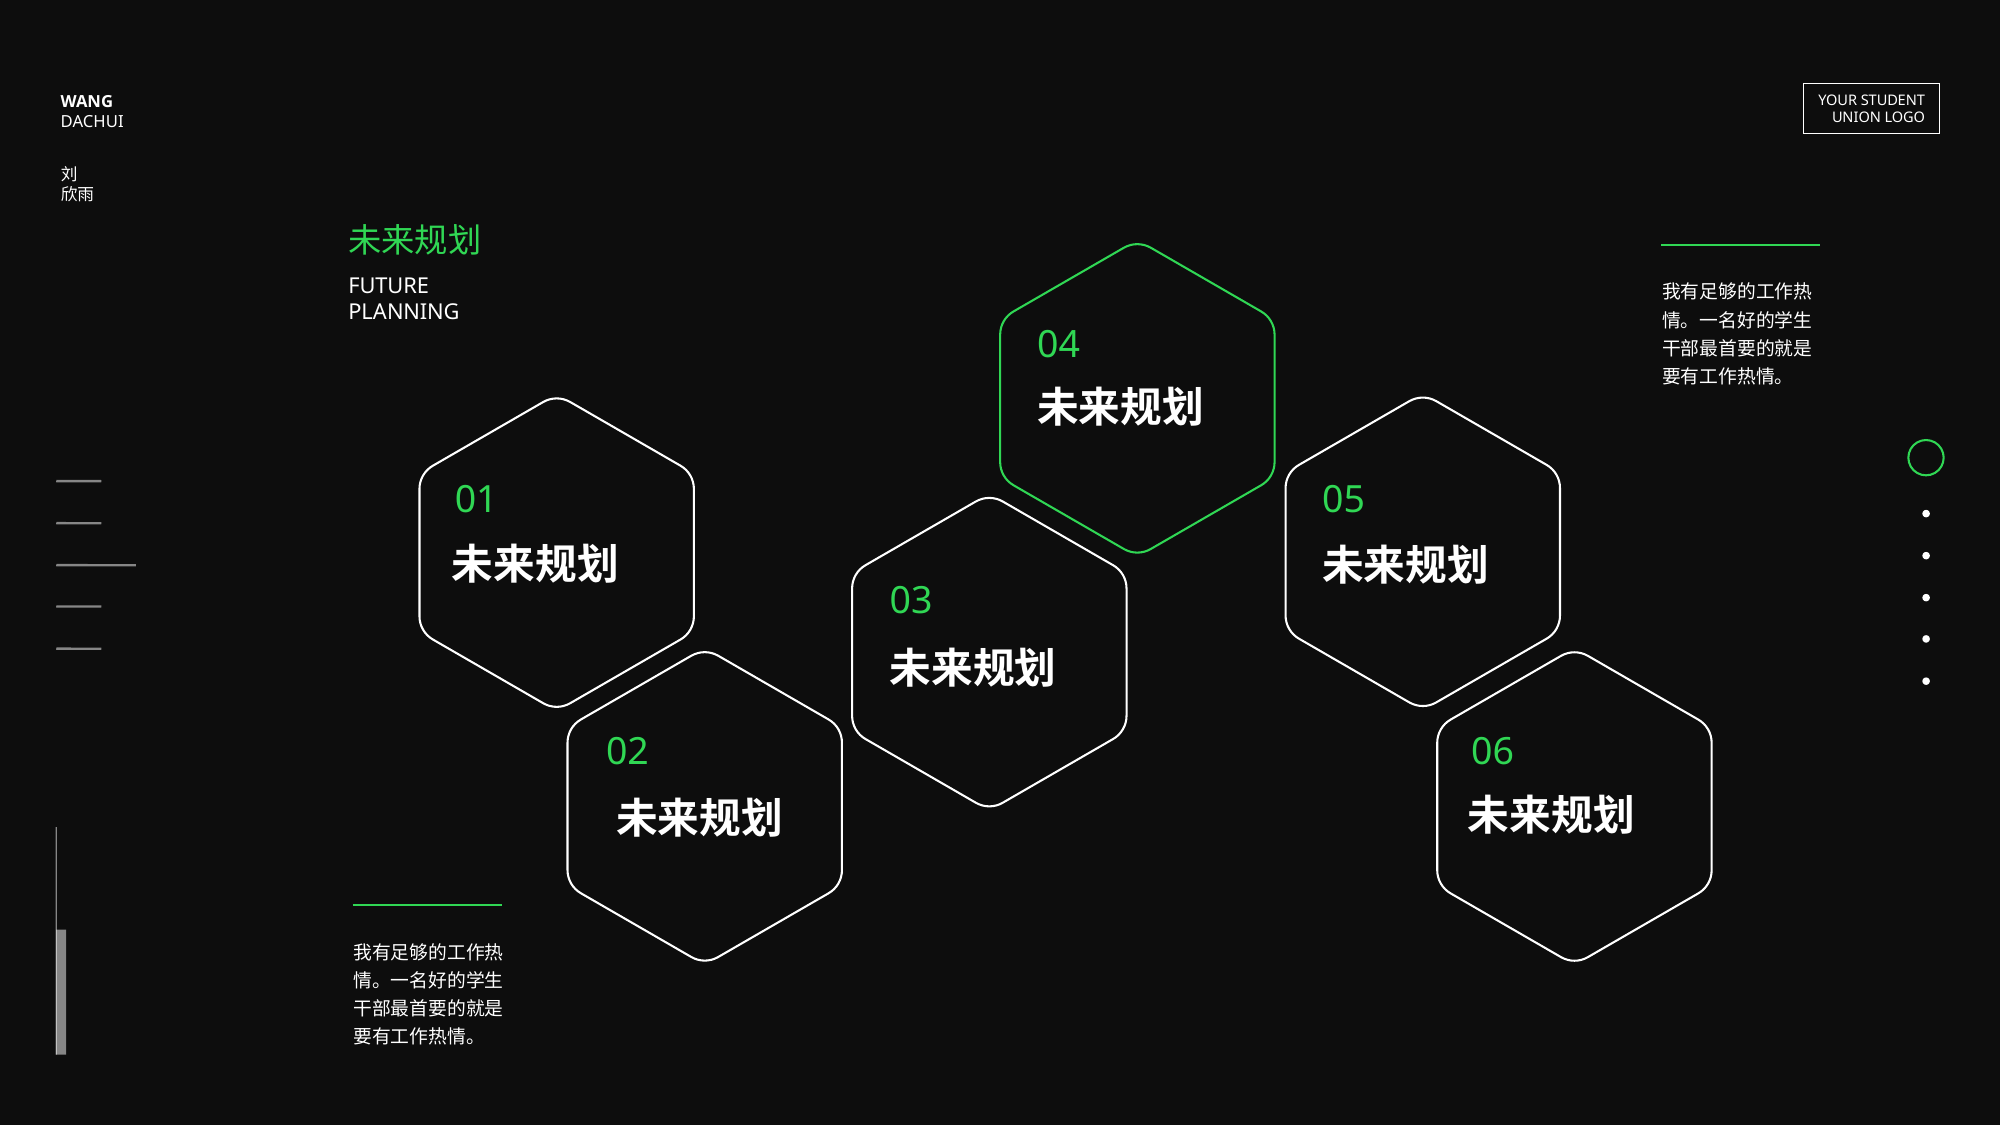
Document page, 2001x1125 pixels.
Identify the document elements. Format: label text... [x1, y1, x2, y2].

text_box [419, 398, 842, 961]
text_box [1921, 550, 1931, 561]
text_box [1921, 676, 1931, 686]
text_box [56, 827, 67, 1055]
text_box [1921, 508, 1931, 519]
text_box 刘 欣雨 [46, 156, 126, 212]
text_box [852, 244, 1275, 807]
text_box 我有足够的工作热情。一名好的学生干部最首要的就是要有工作热情。 [1647, 267, 1830, 395]
text_box [1921, 634, 1931, 644]
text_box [1285, 397, 1712, 961]
text_box YOUR STUDENT UNION LOGO [1803, 83, 1940, 134]
text_box 未来规划 [333, 211, 502, 264]
text_box FUTURE PLANNING [333, 264, 523, 332]
text_box WANG DACHUI [45, 83, 200, 139]
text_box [56, 480, 136, 650]
text_box [1907, 438, 1945, 477]
text_box [1921, 592, 1931, 603]
text_box 我有足够的工作热情。一名好的学生干部最首要的就是要有工作热情。 [338, 927, 522, 1055]
